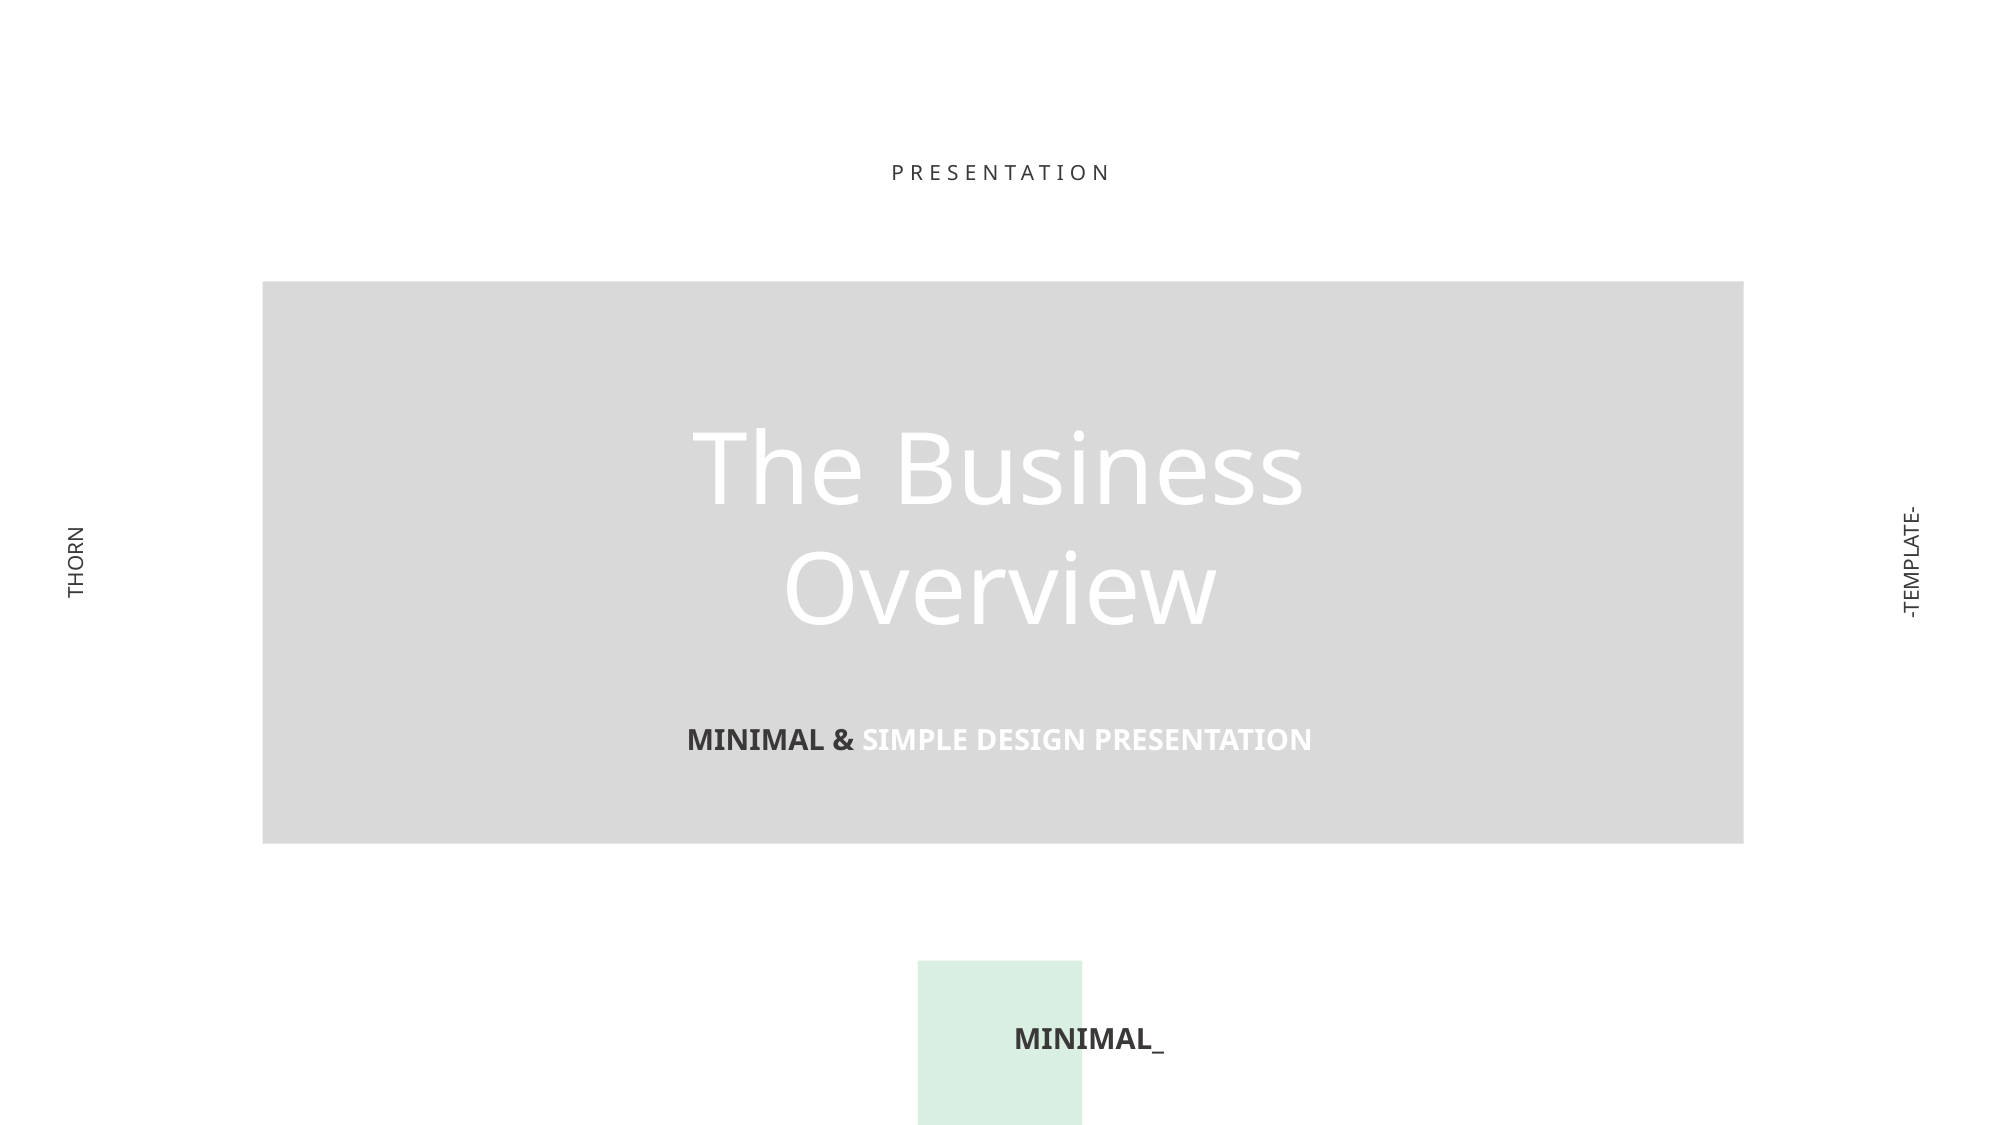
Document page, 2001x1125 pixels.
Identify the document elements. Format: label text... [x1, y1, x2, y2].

text_box THORN [54, 511, 95, 614]
picture [262, 281, 1744, 844]
text_box MINIMAL_ [999, 1012, 1180, 1063]
text_box PRESENTATION [876, 152, 1124, 193]
text_box [917, 960, 1083, 1125]
text_box -TEMPLATE- [1890, 491, 1931, 634]
